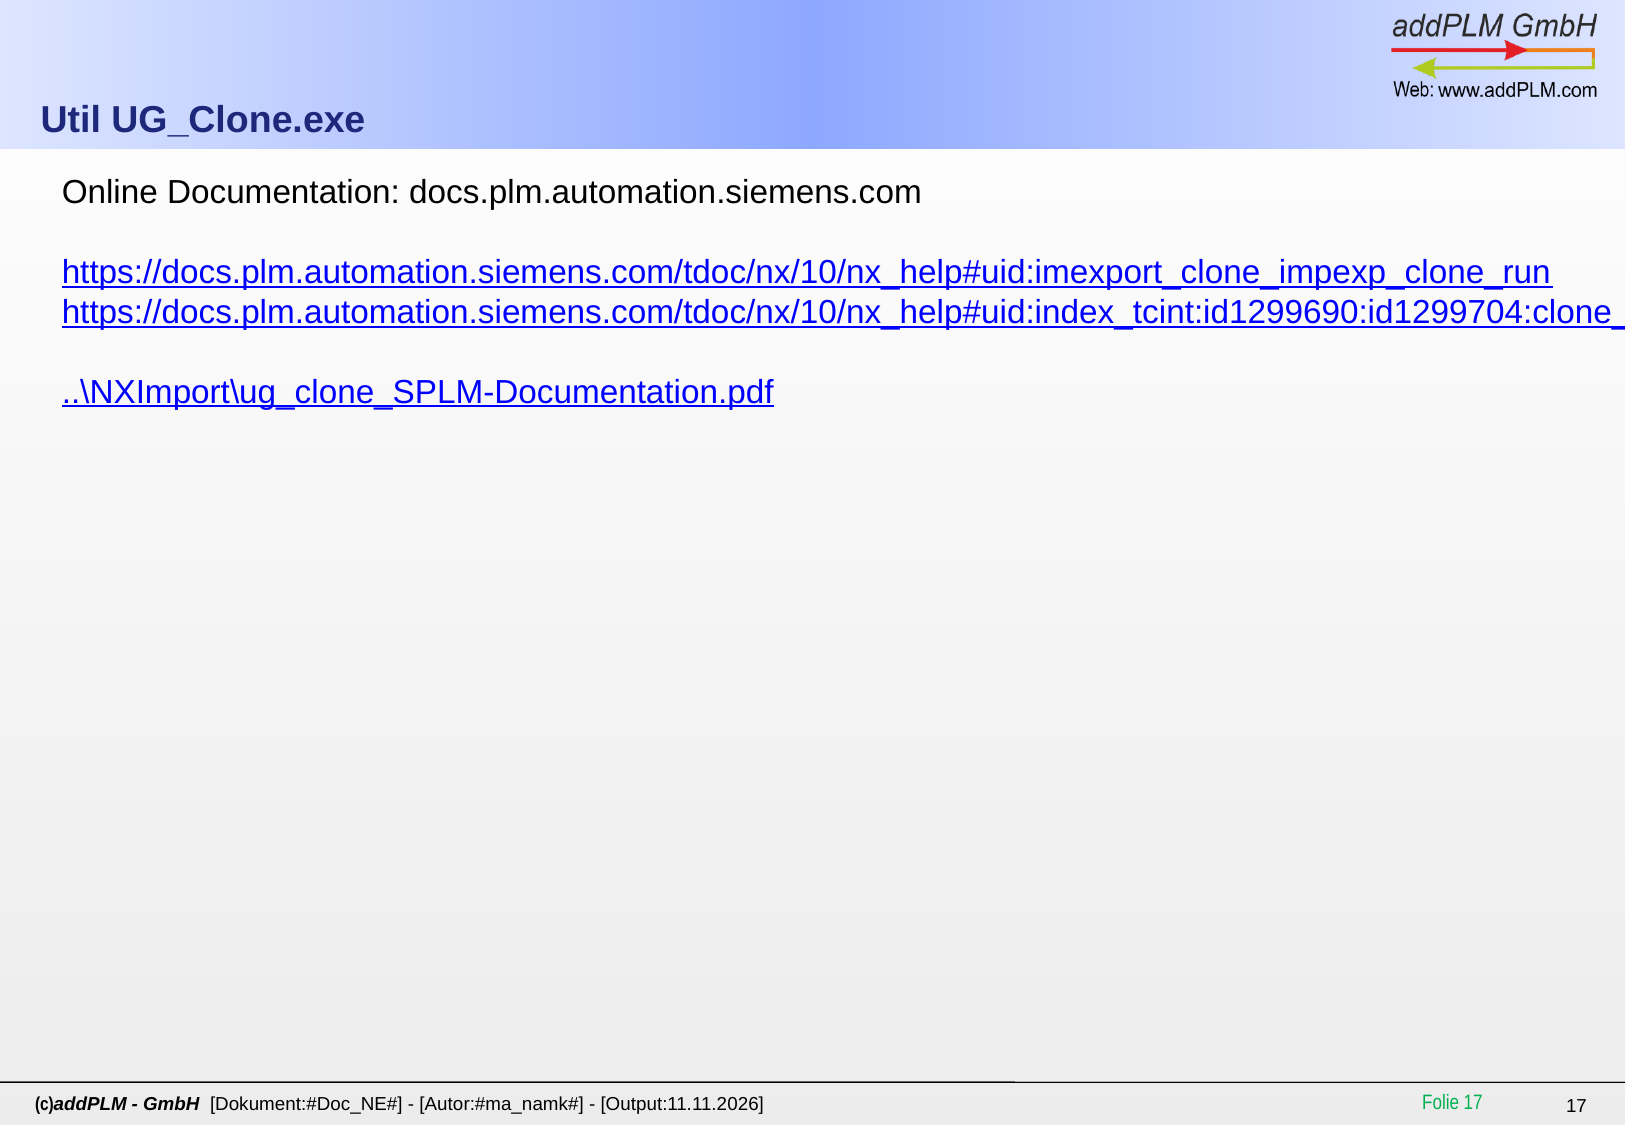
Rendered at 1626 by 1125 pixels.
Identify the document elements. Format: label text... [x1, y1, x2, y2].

text_box Online Documentation: docs.plm.automation.siemens.com https://docs.plm.automation.siemens.com/tdoc/nx/10/nx_help#uid:imexport_clone_impexp_clone_run https://docs.plm.automation.siemens.com/tdoc/nx/10/nx_help#uid:index_tcint:id1299690:id1299704:clone_clone_log_files1 ..\NXImport\ug_clone_SPLM-Documentation.pdf [47, 163, 1625, 458]
picture [1391, 13, 1597, 97]
title Util UG_Clone.exe [40, 67, 1582, 131]
slide_number Folie 17 [1283, 1081, 1622, 1125]
